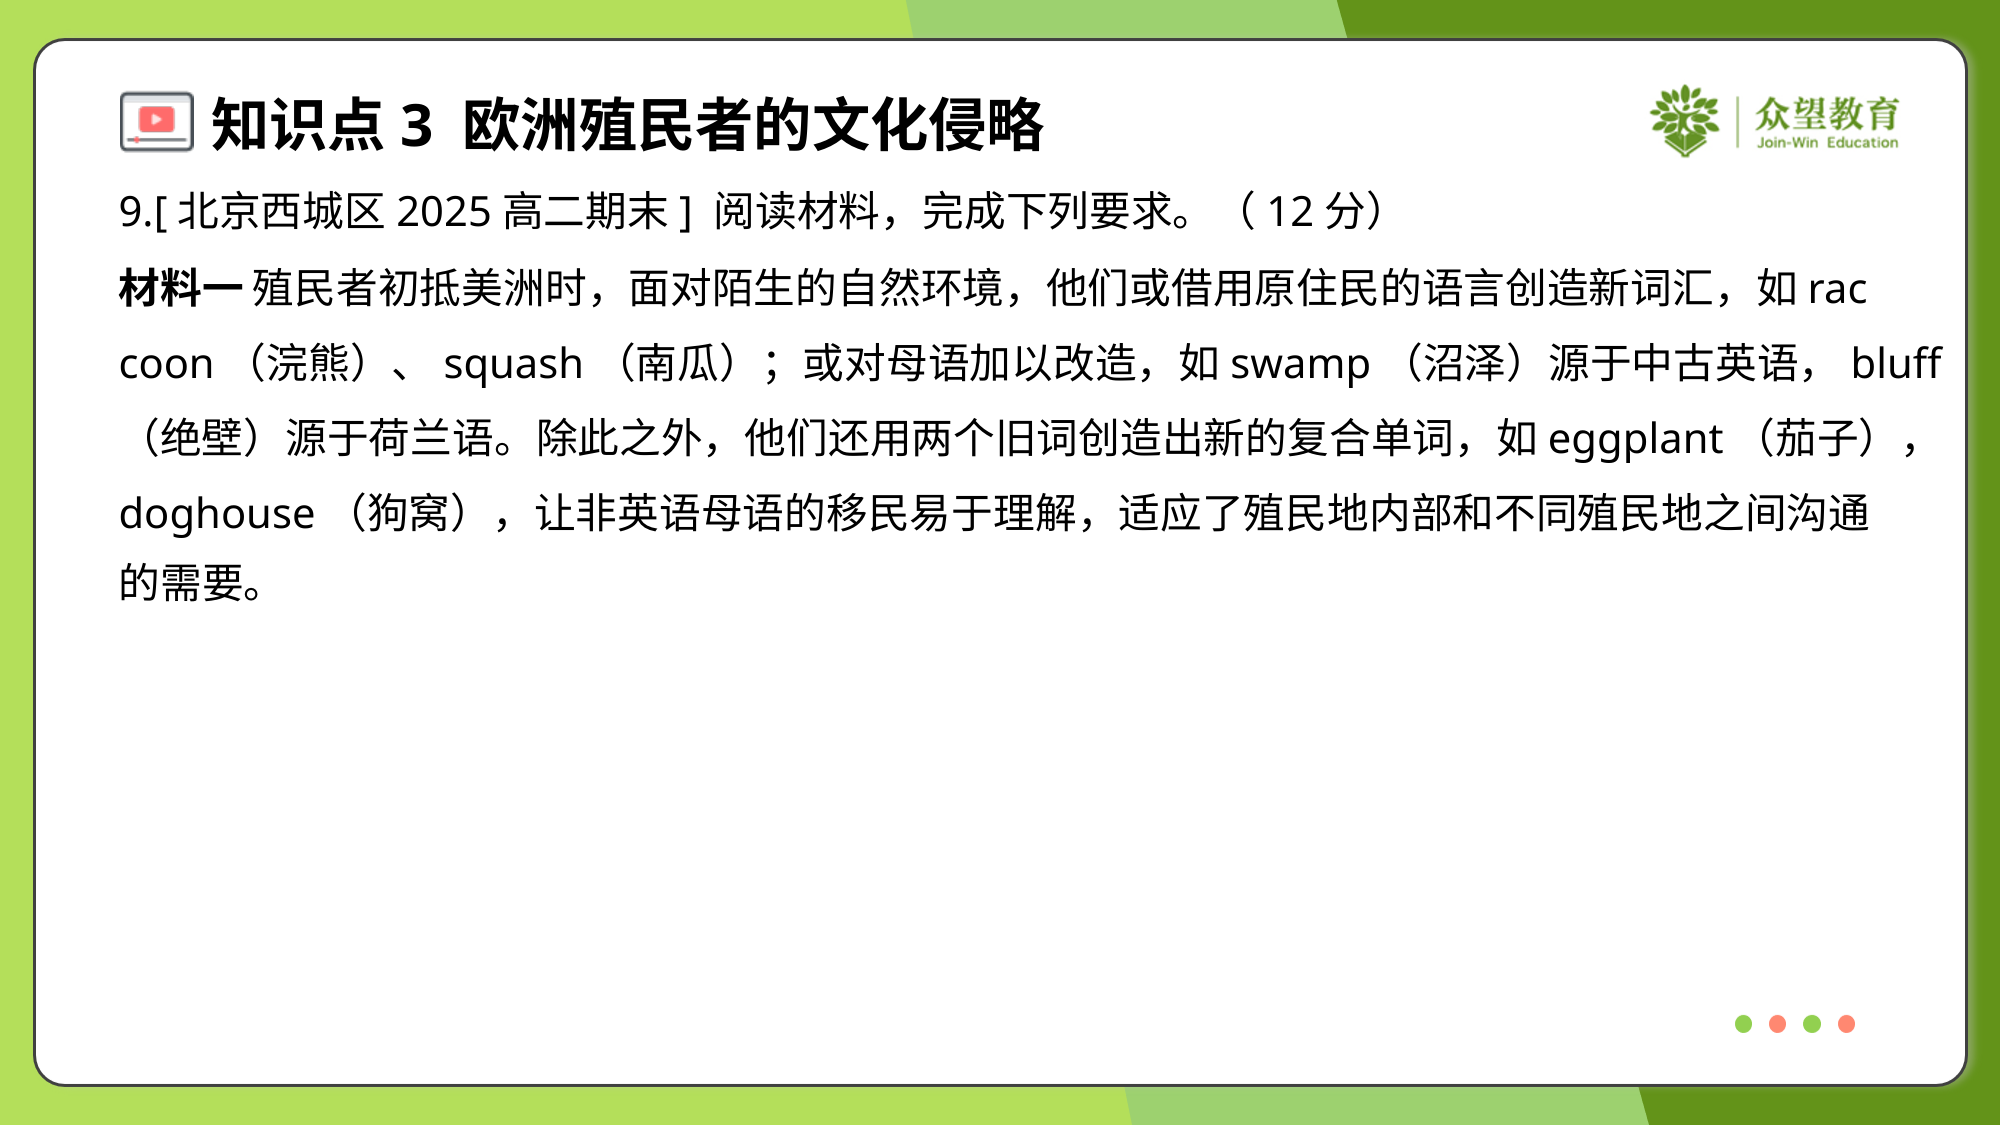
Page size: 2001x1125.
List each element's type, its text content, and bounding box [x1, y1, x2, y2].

text_box 9.[北京西城区2025高二期末] 阅读材料，完成下列要求。（12分） 材料一 殖民者初抵美洲时，面对陌生的自然环境，他们或借用原住民的语言创造新词汇，如rac coon（浣熊）、squash（南瓜）；或对母语加以改造，如swamp（沼泽）源于中古英语，bluff （绝壁）源于荷兰语。除此之外，他们还用两个旧词创造出新的复合单词，如eggplant（茄子）， doghouse（狗窝），让非英语母语的移民易于理解，适应了殖民地内部和不同殖民地之间沟通 的需要。 [118, 159, 1883, 600]
picture [0, 0, 2000, 1125]
